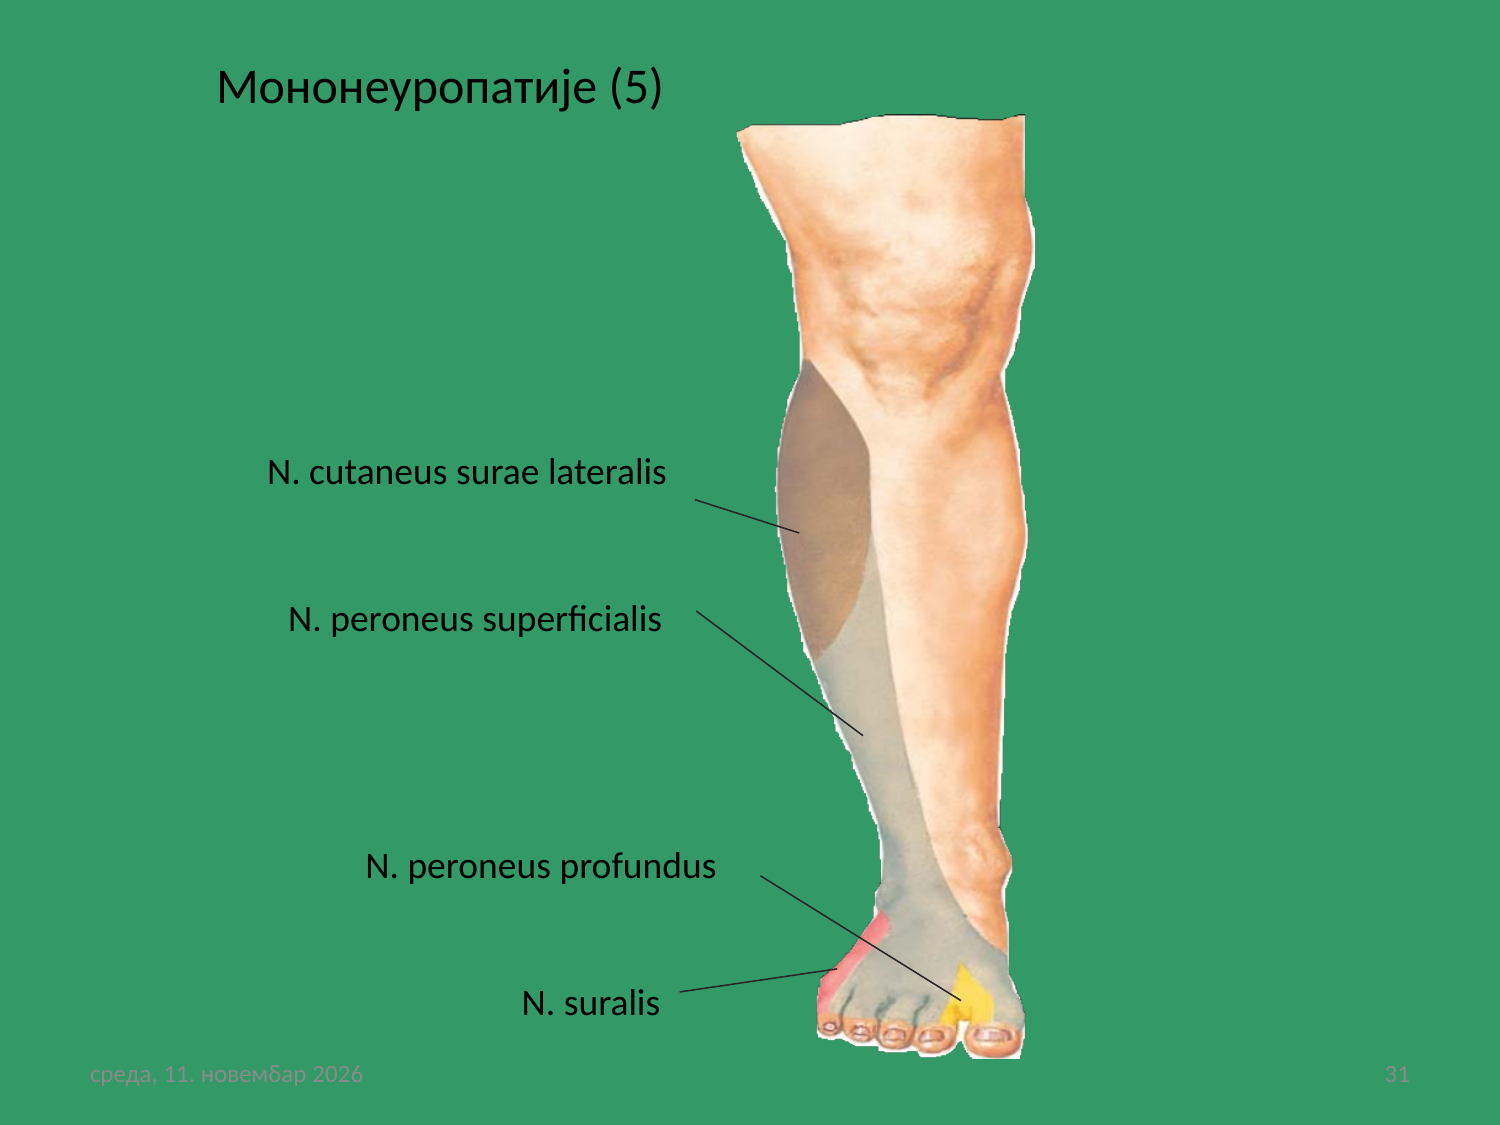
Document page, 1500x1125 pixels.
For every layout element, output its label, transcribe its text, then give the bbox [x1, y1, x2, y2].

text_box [678, 113, 1035, 1059]
text_box N. peroneus profundus [350, 833, 673, 894]
text_box N. suralis [506, 970, 673, 1031]
slide_number субота, 30. јануар 2021 [75, 1042, 425, 1103]
text_box Мононеуропатије (5) [201, 46, 680, 121]
slide_number 31 [1074, 1042, 1425, 1103]
text_box N. peroneus superficialis [273, 586, 673, 646]
text_box N. cutaneus surae lateralis [252, 439, 673, 499]
